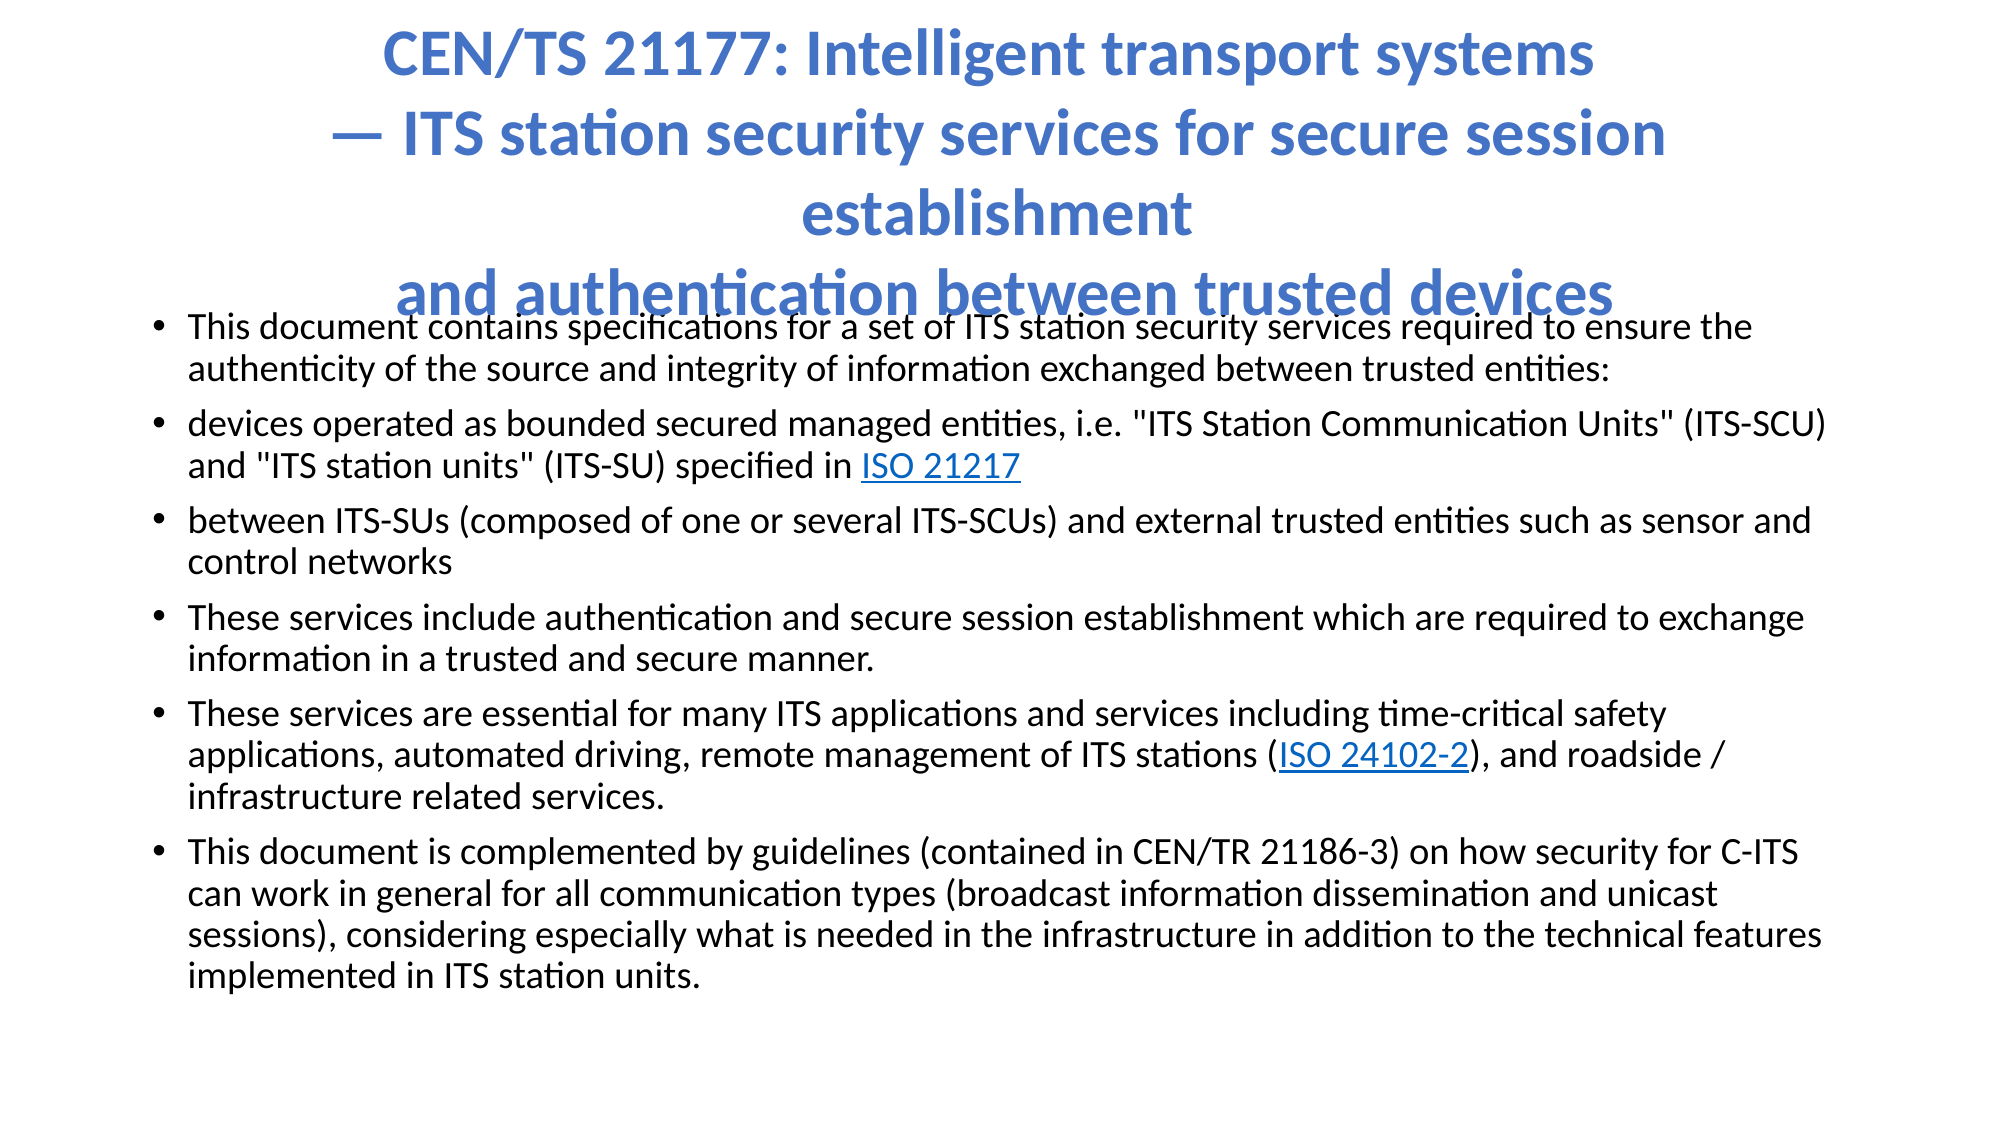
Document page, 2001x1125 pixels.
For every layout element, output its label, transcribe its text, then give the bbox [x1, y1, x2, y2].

list This document contains specifications for a set of ITS station security services required to ensure the authenticity of the source and integrity of information exchanged between trusted entities: devices operated as bounded secured managed entities, i.e. "ITS Station Communication Units" (ITS-SCU) and "ITS station units" (ITS-SU) specified in ISO 21217 between ITS-SUs (composed of one or several ITS-SCUs) and external trusted entities such as sensor and control networks These services include authentication and secure session establishment which are required to exchange information in a trusted and secure manner. These services are essential for many ITS applications and services including time-critical safety applications, automated driving, remote management of ITS stations (ISO 24102-2), and roadside / infrastructure related services. This document is complemented by guidelines (contained in CEN/TR 21186-3) on how security for C-ITS can work in general for all communication types (broadcast information dissemination and unicast sessions), considering especially what is needed in the infrastructure in addition to the technical features implemented in ITS station units. [137, 299, 1863, 1014]
text_box CEN/TS 21177: Intelligent transport systems — ITS station security services for secure session establishment and authentication between trusted devices [208, 1, 1788, 336]
